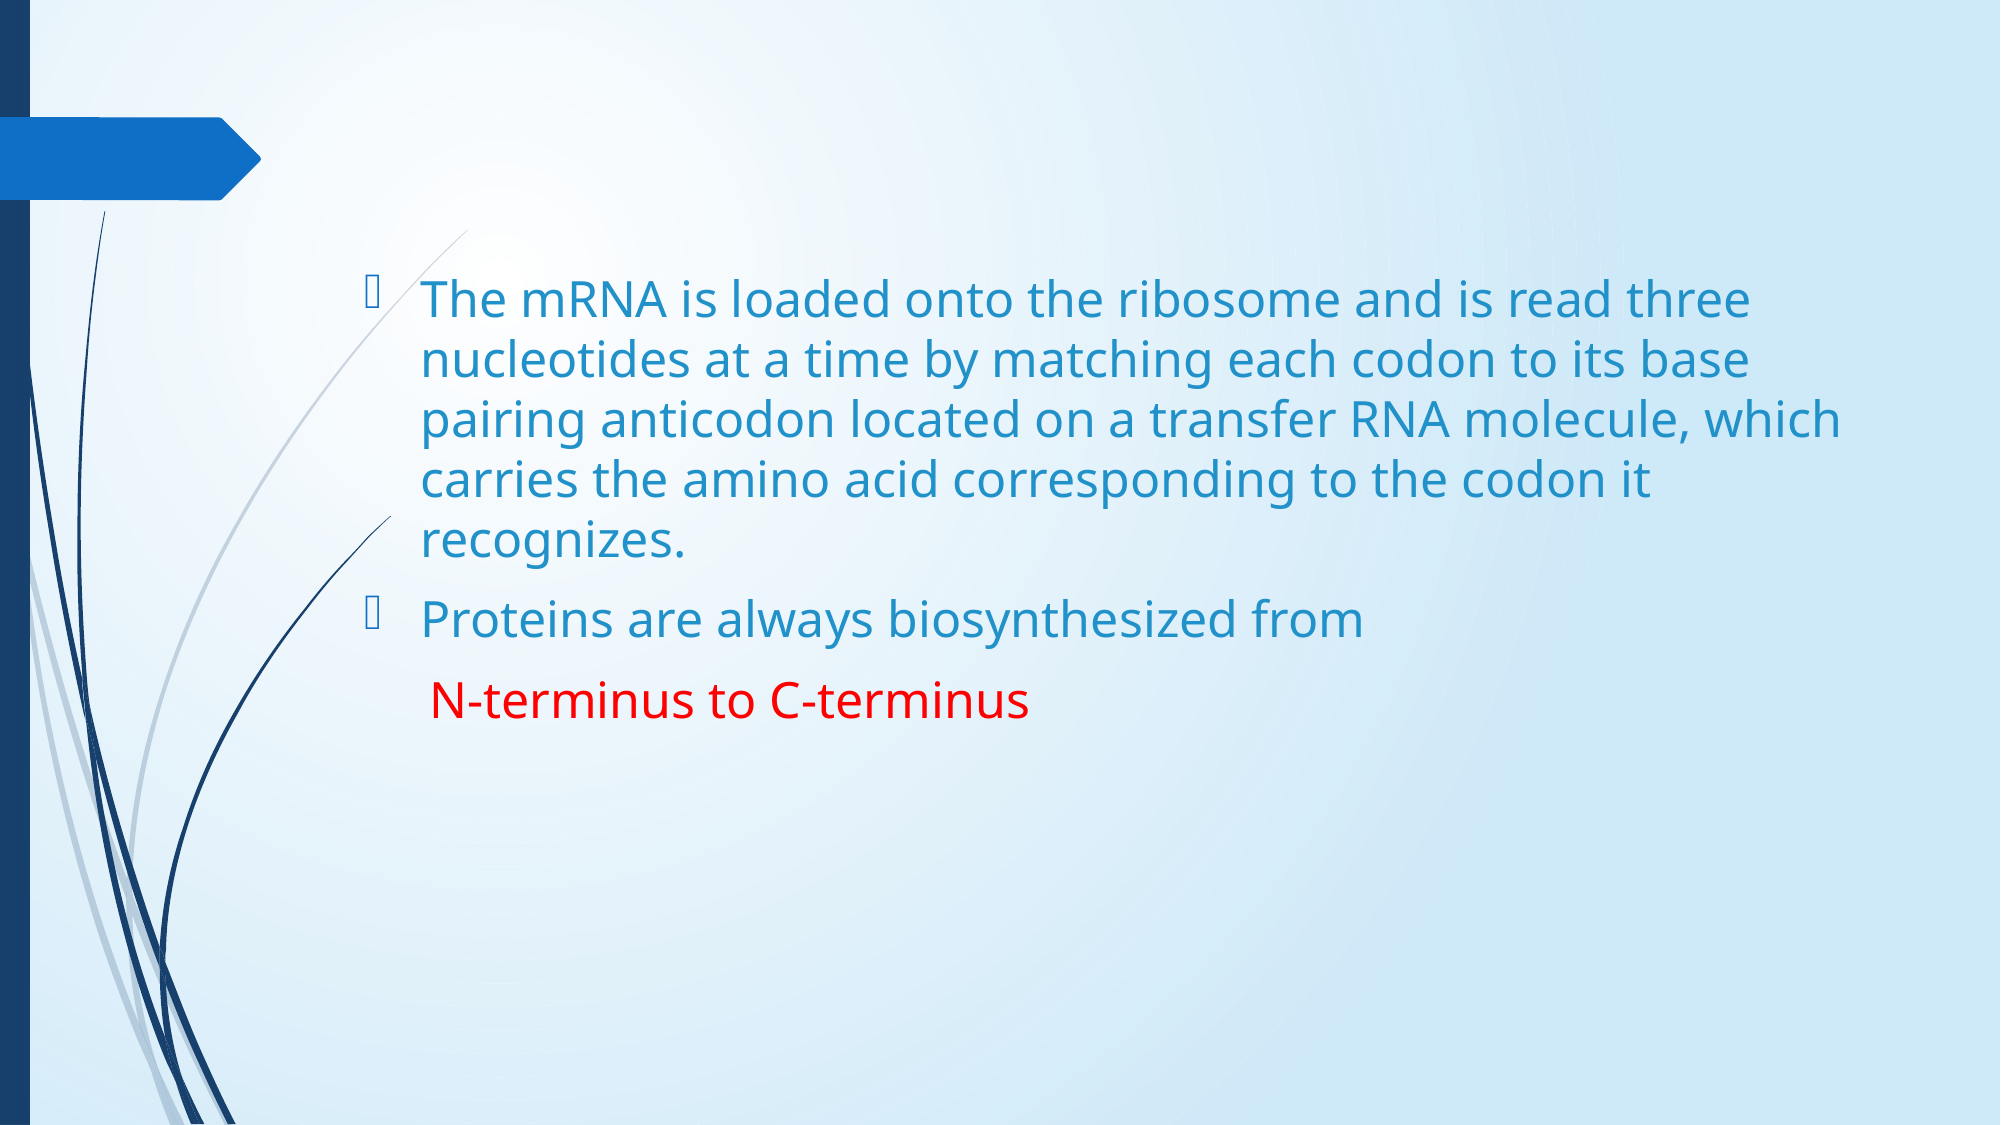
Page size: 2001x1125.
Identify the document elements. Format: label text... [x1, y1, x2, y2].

list The mRNA is loaded onto the ribosome and is read three nucleotides at a time by matching each codon to its base pairing anticodon located on a transfer RNA molecule, which carries the amino acid corresponding to the codon it recognizes. Proteins are always biosynthesized from N-terminus to C-terminus [349, 259, 1888, 1038]
